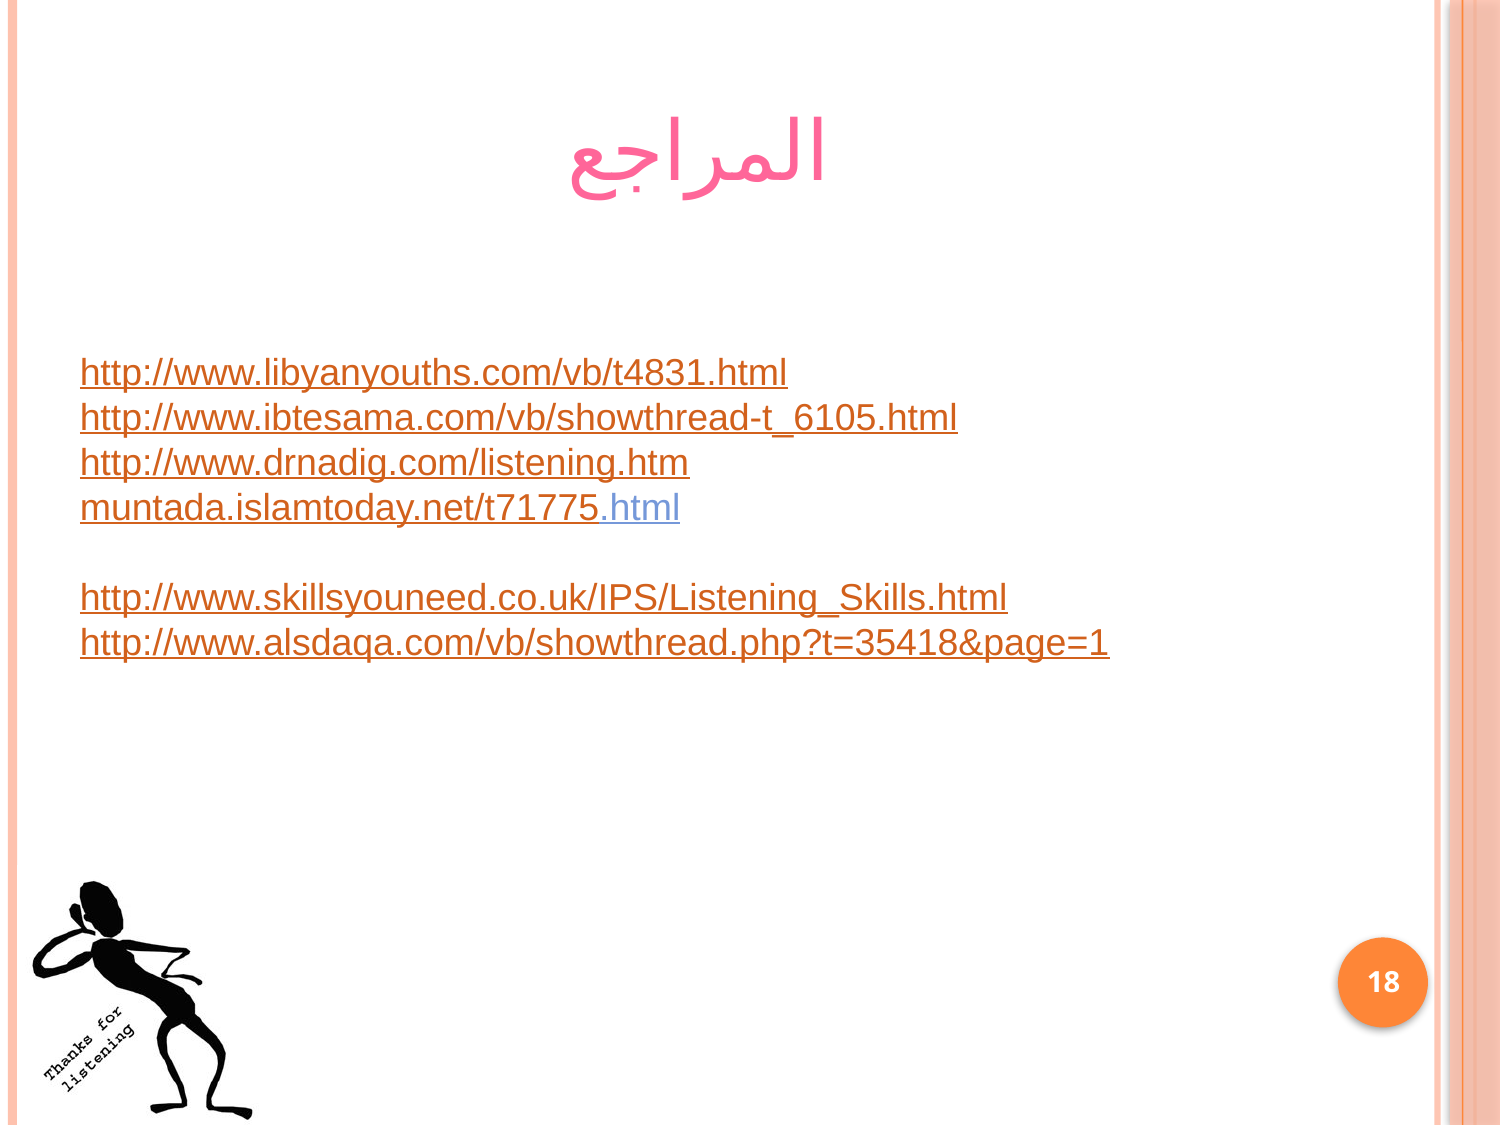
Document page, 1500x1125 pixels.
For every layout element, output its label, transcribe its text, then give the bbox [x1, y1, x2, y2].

text_box http://www.libyanyouths.com/vb/t4831.html http://www.ibtesama.com/vb/showthread-t_6105.html http://www.drnadig.com/listening.htm muntada.islamtoday.net/t71775.html‎ http://www.skillsyouneed.co.uk/IPS/Listening_Skills.html http://www.alsdaqa.com/vb/showthread.php?t=35418&page=1 [64, 340, 1317, 761]
picture [17, 864, 269, 1125]
slide_number 18 [1333, 940, 1434, 1027]
text_box المراجع [242, 90, 845, 205]
